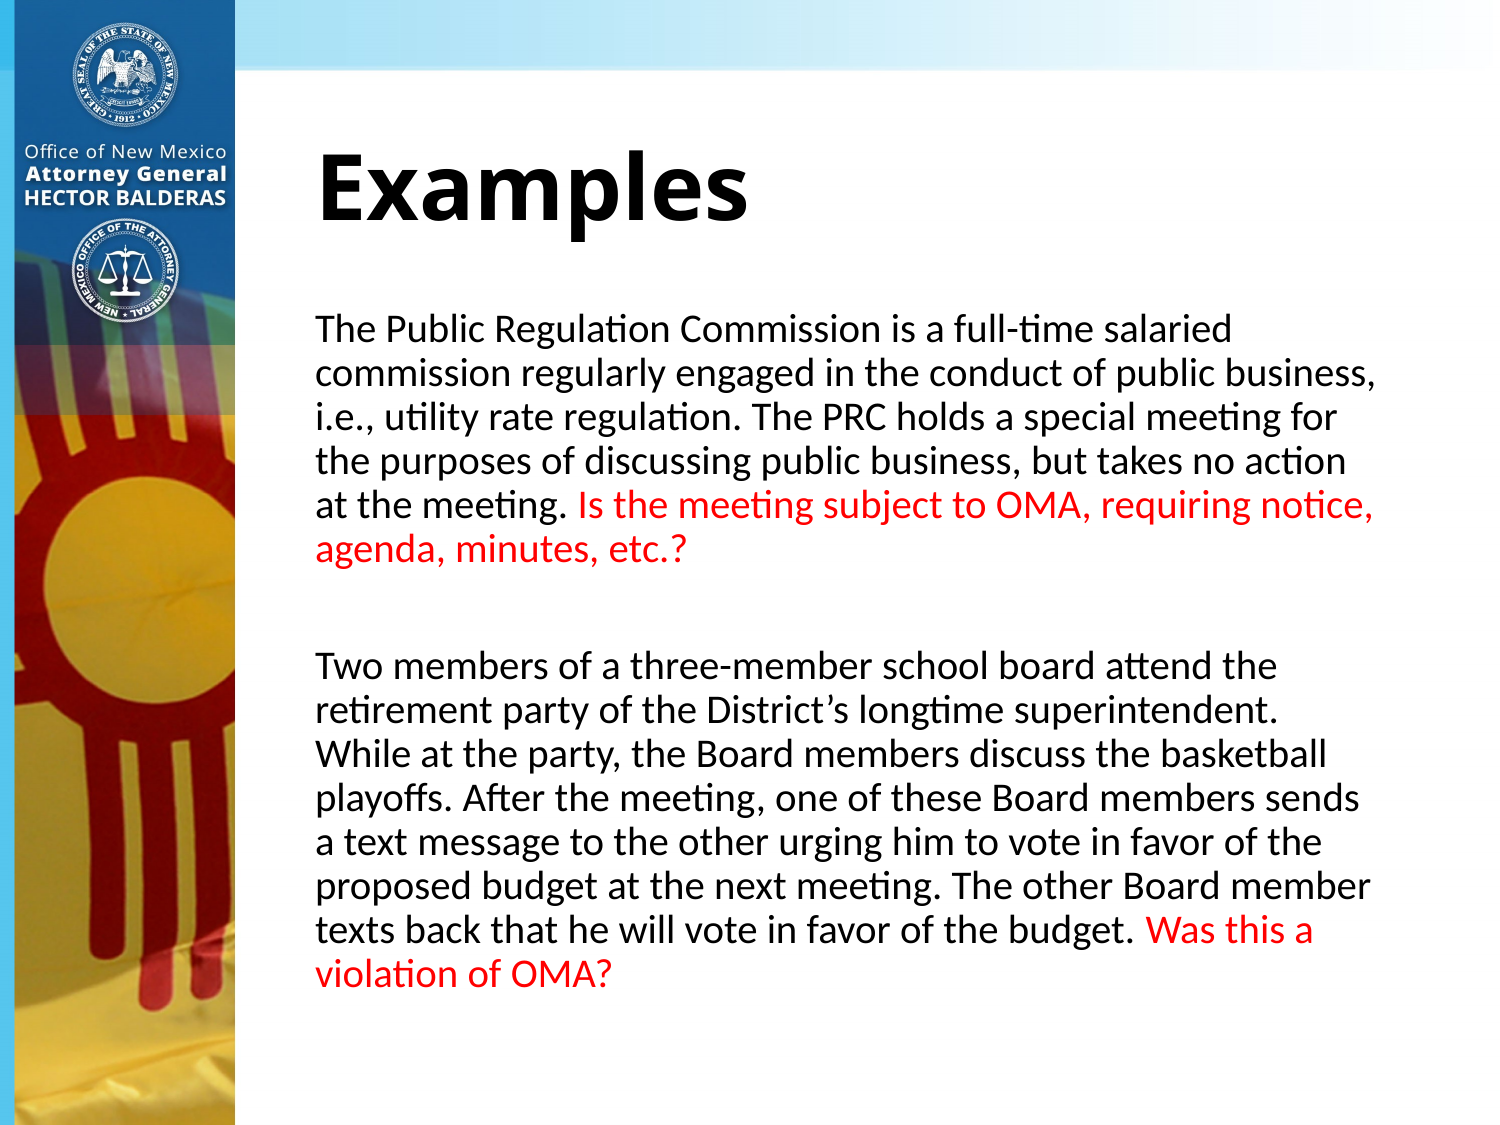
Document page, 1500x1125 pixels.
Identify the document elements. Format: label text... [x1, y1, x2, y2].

list The Public Regulation Commission is a full-time salaried commission regularly engaged in the conduct of public business, i.e., utility rate regulation. The PRC holds a special meeting for the purposes of discussing public business, but takes no action at the meeting. Is the meeting subject to OMA, requiring notice, agenda, minutes, etc.? Two members of a three-member school board attend the retirement party of the District’s longtime superintendent. While at the party, the Board members discuss the basketball playoffs. After the meeting, one of these Board members sends a text message to the other urging him to vote in favor of the proposed budget at the next meeting. The other Board member texts back that he will vote in favor of the budget. Was this a violation of OMA? [300, 299, 1397, 1014]
title Examples [300, 82, 1397, 299]
picture [0, 0, 1500, 1125]
